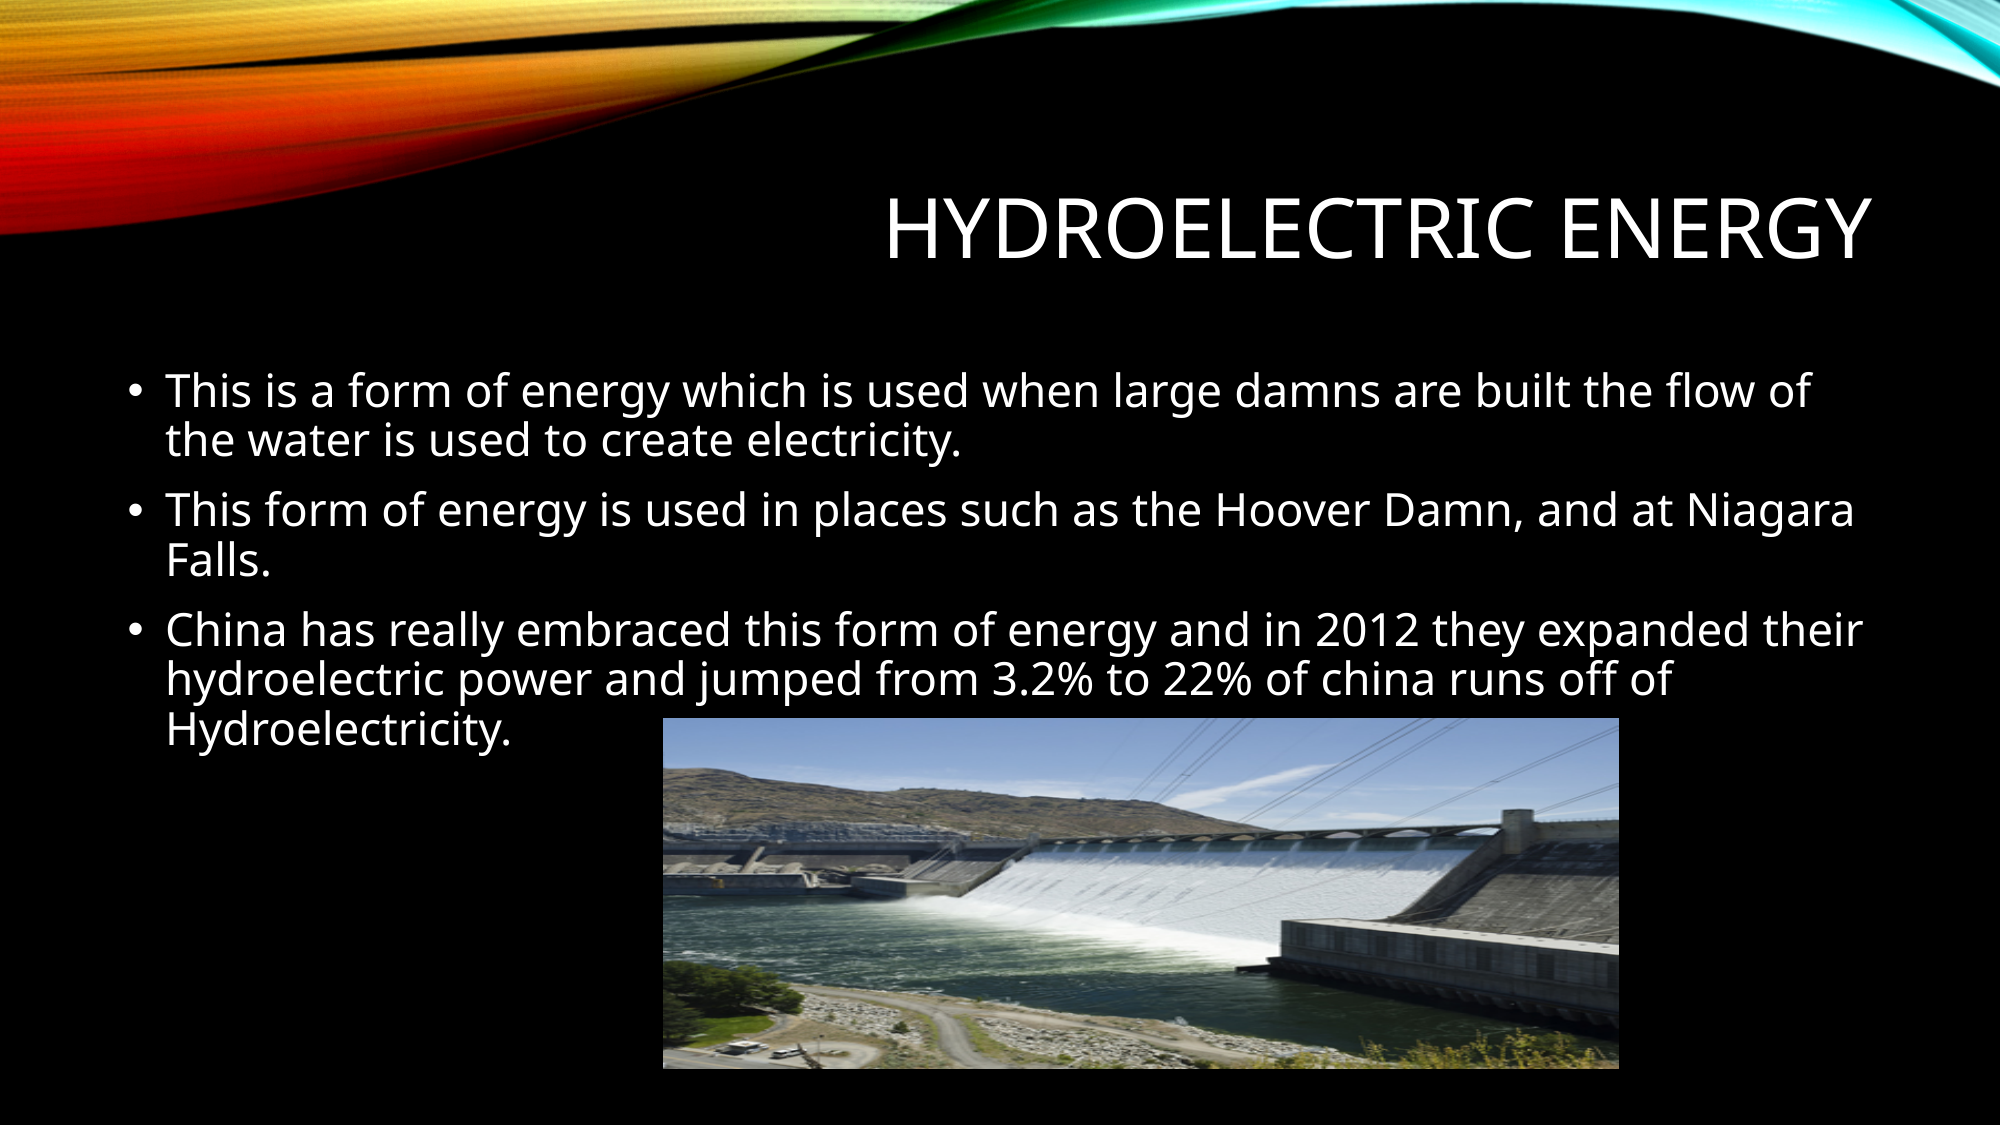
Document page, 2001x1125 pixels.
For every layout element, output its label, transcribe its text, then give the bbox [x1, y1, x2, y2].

picture [0, 0, 2000, 237]
list This is a form of energy which is used when large damns are built the flow of the water is used to create electricity. This form of energy is used in places such as the Hoover Damn, and at Niagara Falls. China has really embraced this form of energy and in 2012 they expanded their hydroelectric power and jumped from 3.2% to 22% of china runs off of Hydroelectricity. [112, 360, 1888, 1021]
picture [663, 717, 1619, 1070]
title Hydroelectric energy [474, 125, 1888, 338]
